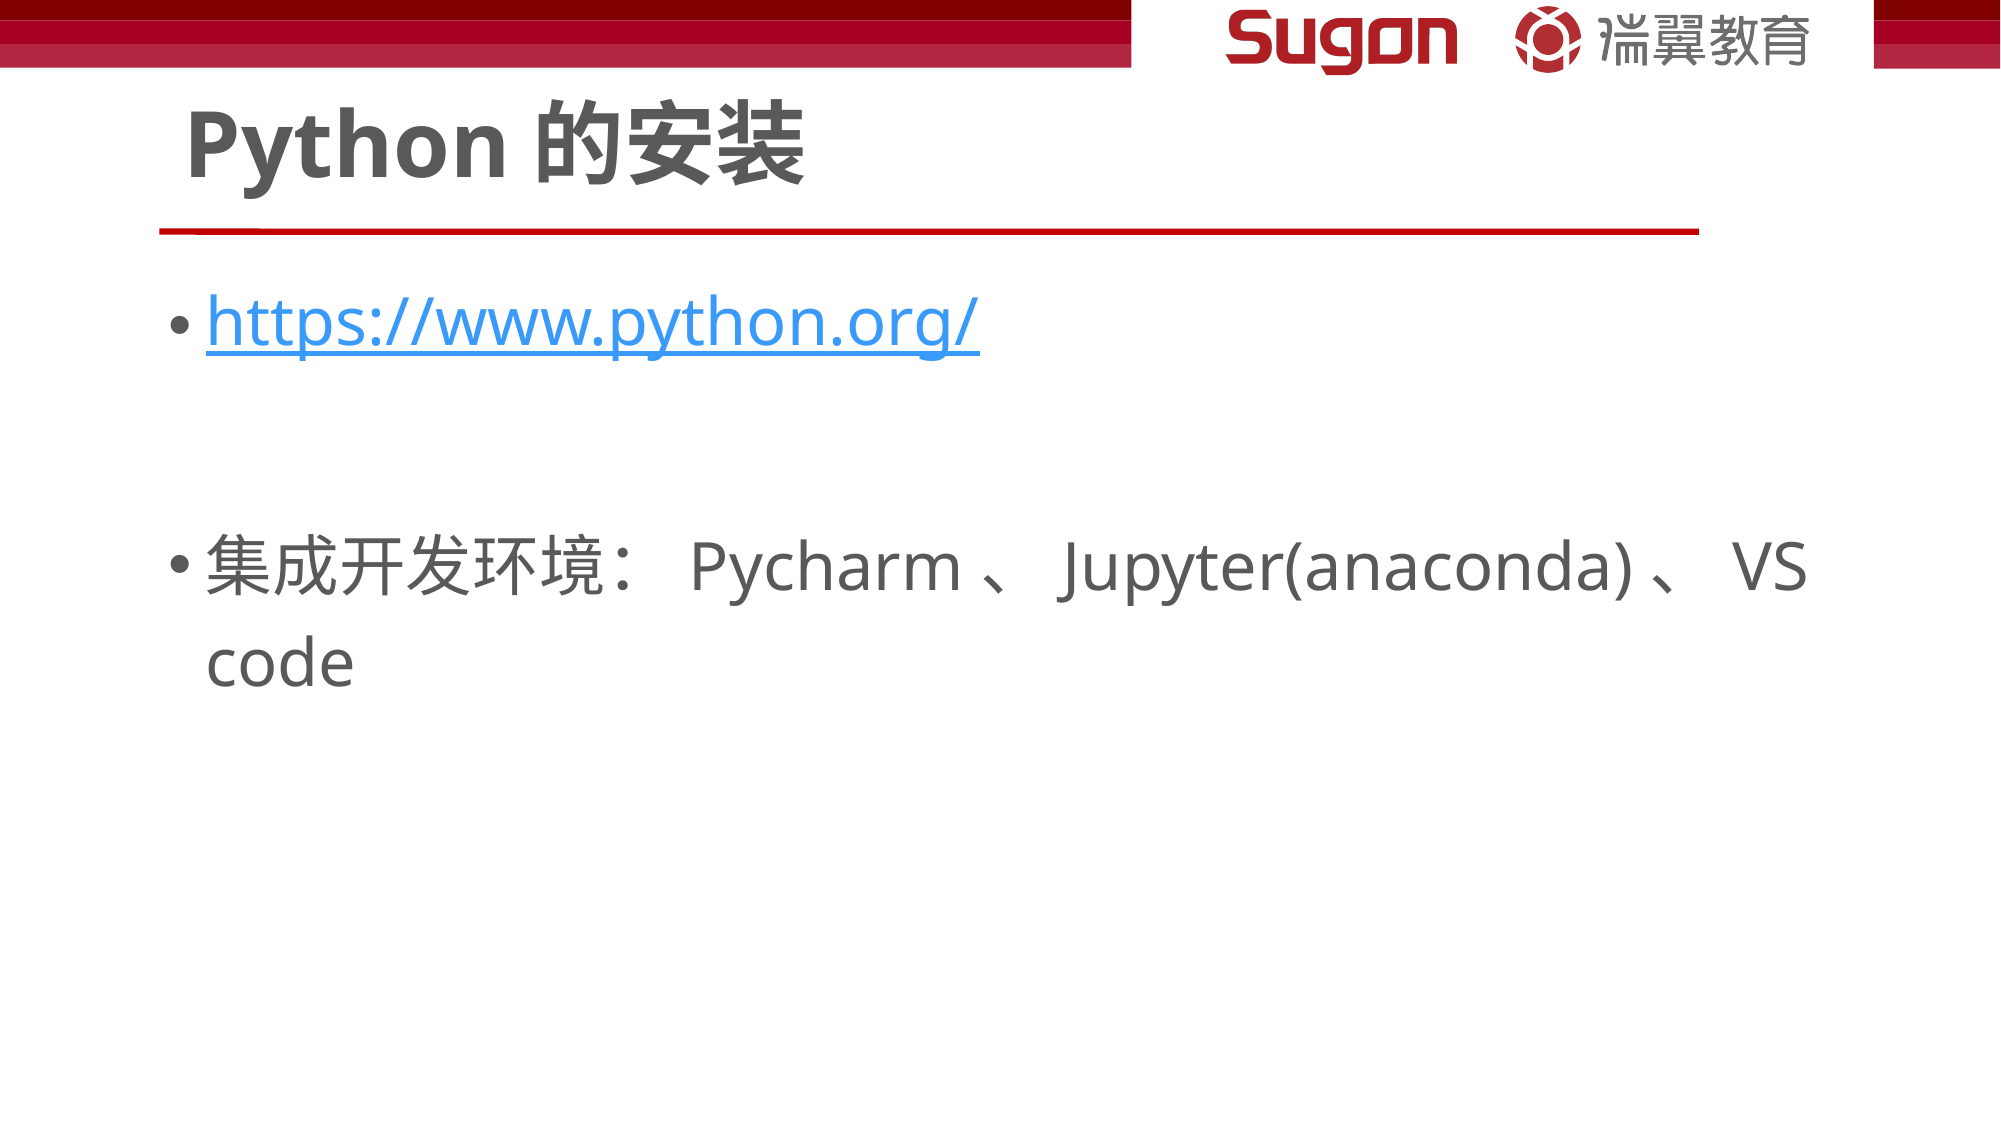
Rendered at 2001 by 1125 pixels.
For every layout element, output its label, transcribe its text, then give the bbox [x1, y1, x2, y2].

title Python的安装 [169, 91, 1895, 214]
picture [1515, 6, 1809, 73]
list https://www.python.org/ 集成开发环境：Pycharm、Jupyter(anaconda)、VS code [153, 253, 1879, 1028]
picture [1194, 0, 1484, 91]
